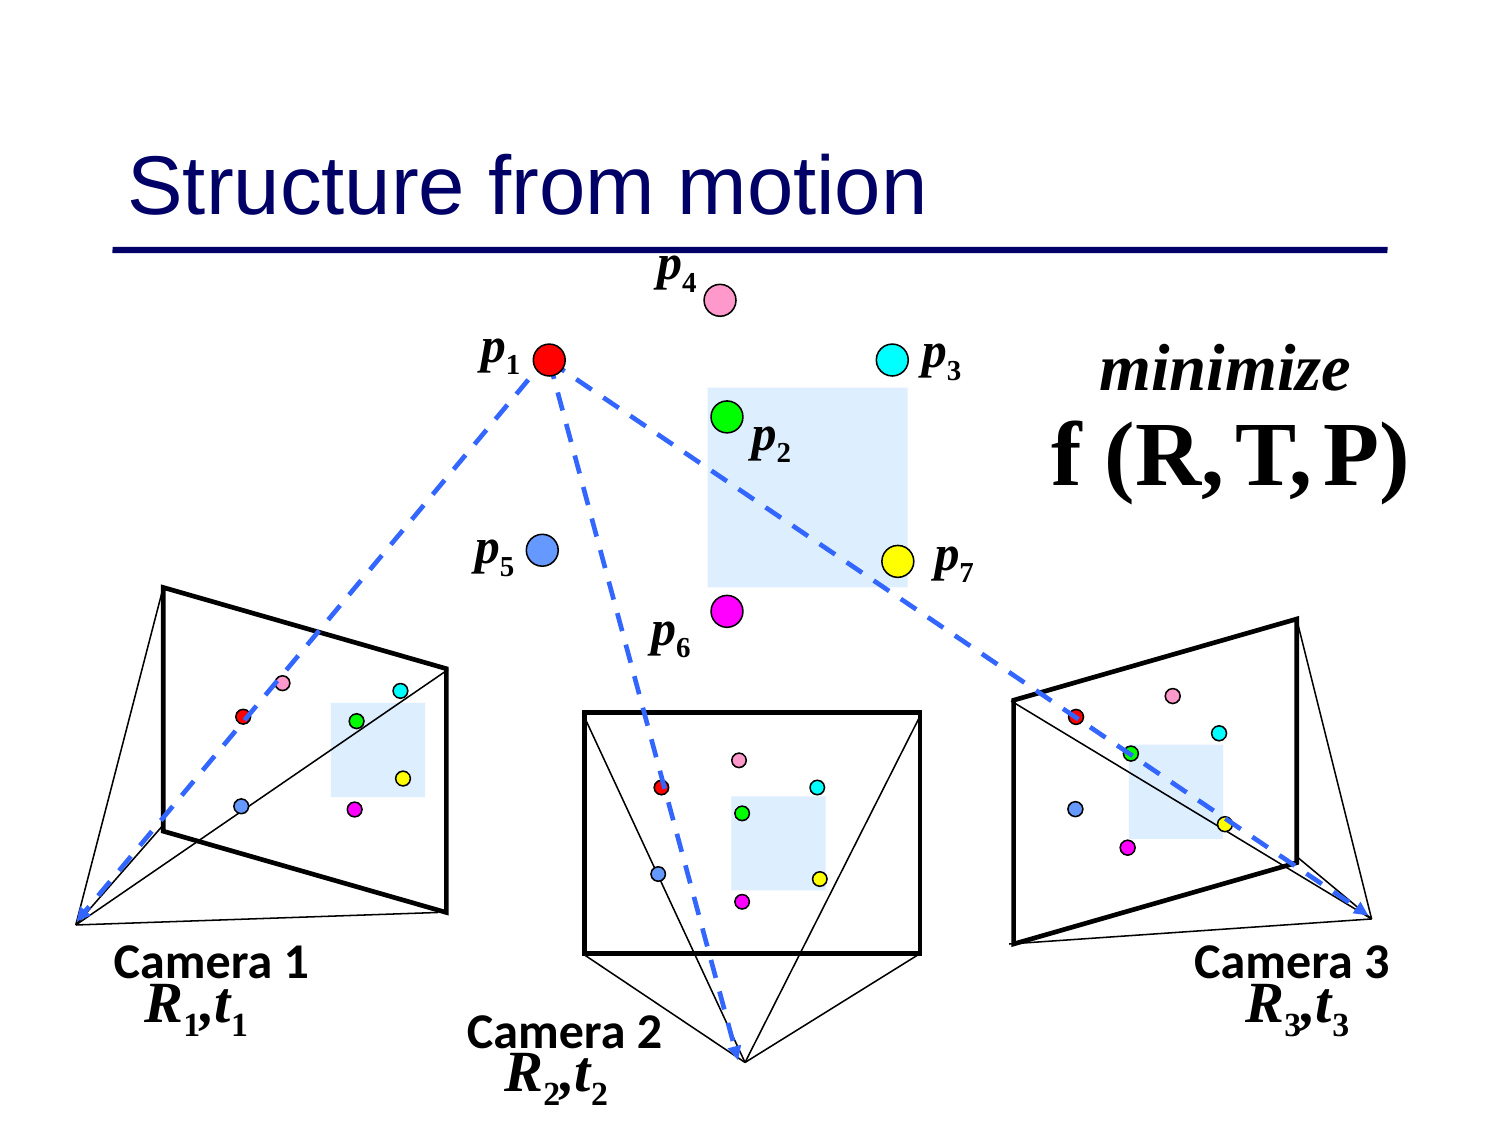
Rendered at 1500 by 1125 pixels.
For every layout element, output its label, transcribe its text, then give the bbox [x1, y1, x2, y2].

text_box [1033, 316, 1429, 512]
text_box [416, 702, 426, 798]
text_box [1067, 688, 1233, 856]
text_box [650, 752, 828, 910]
text_box Camera 3 [1179, 921, 1405, 997]
text_box R1,t1 [129, 956, 278, 1051]
title Structure from motion [112, 99, 1388, 263]
text_box [76, 908, 90, 922]
text_box Camera 1 [98, 921, 324, 997]
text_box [233, 675, 411, 818]
text_box [1351, 903, 1369, 916]
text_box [525, 284, 914, 628]
text_box Camera 2 [452, 990, 677, 1066]
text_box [459, 222, 1008, 663]
text_box [163, 587, 447, 913]
text_box [1013, 619, 1297, 943]
text_box [584, 712, 920, 954]
text_box [728, 1046, 741, 1061]
text_box R2,t2 [489, 1025, 638, 1120]
text_box R3,t3 [1230, 956, 1379, 1051]
